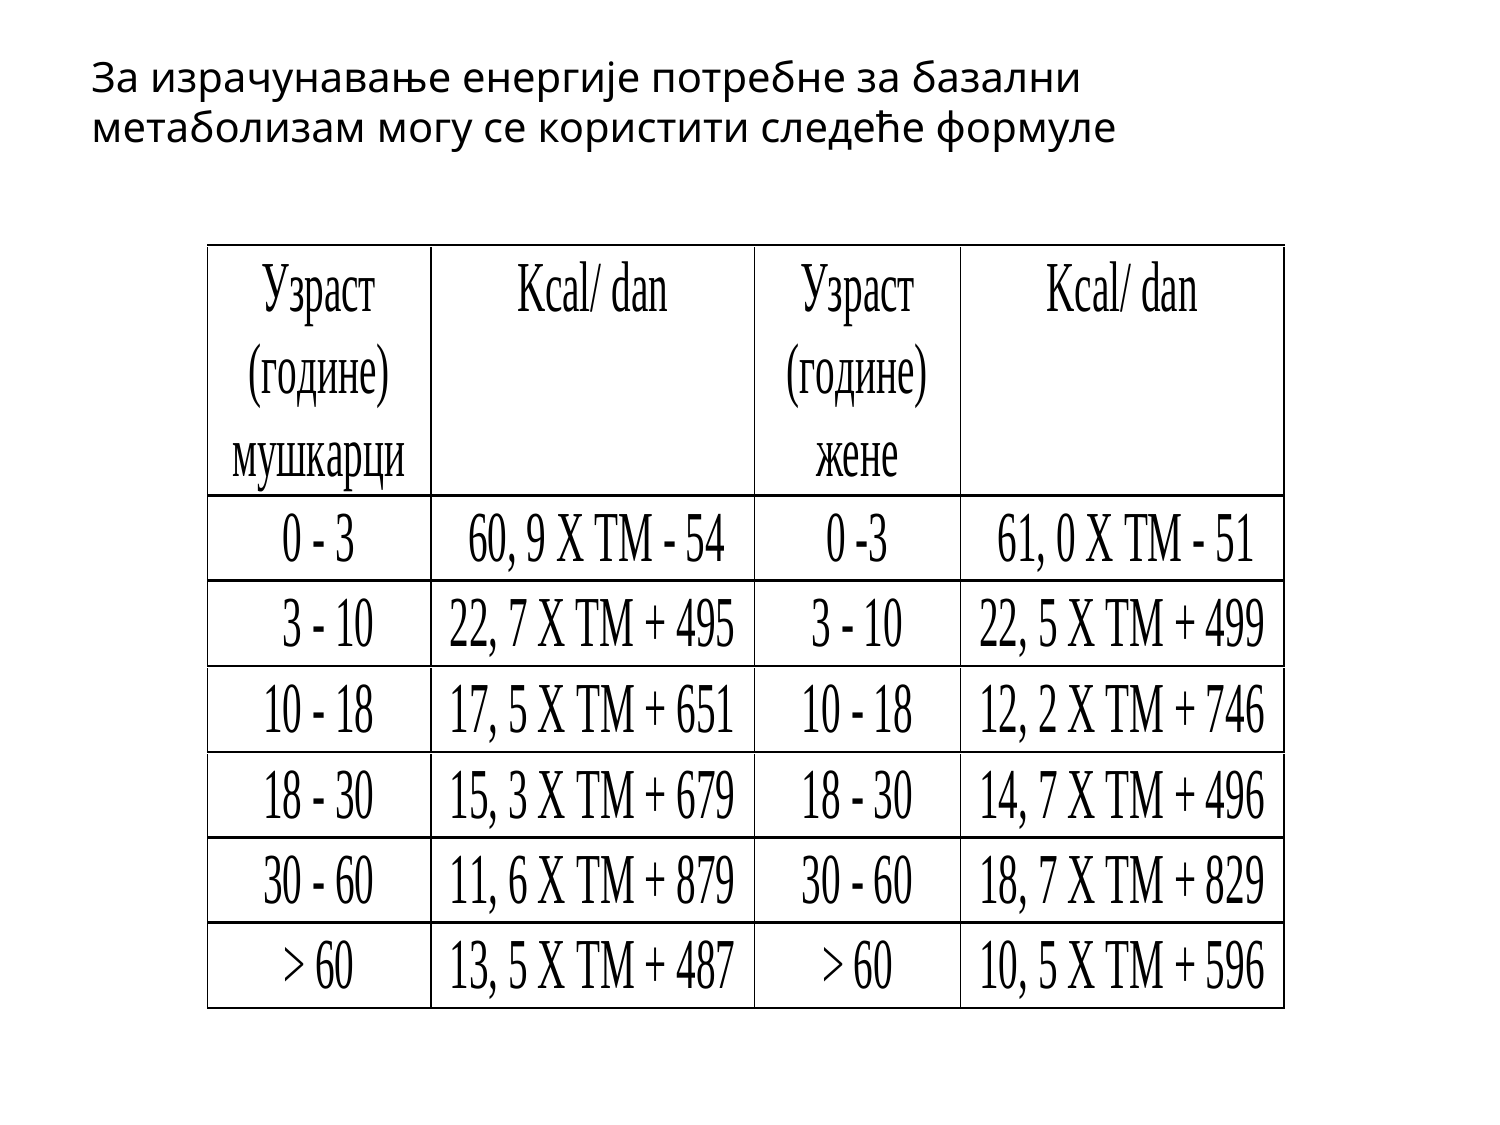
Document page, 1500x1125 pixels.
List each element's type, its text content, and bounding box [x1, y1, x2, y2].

text_box За израчунавање енергије потребне за базални метаболизам могу се користити следеће формуле [76, 43, 1329, 159]
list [206, 243, 1500, 1095]
